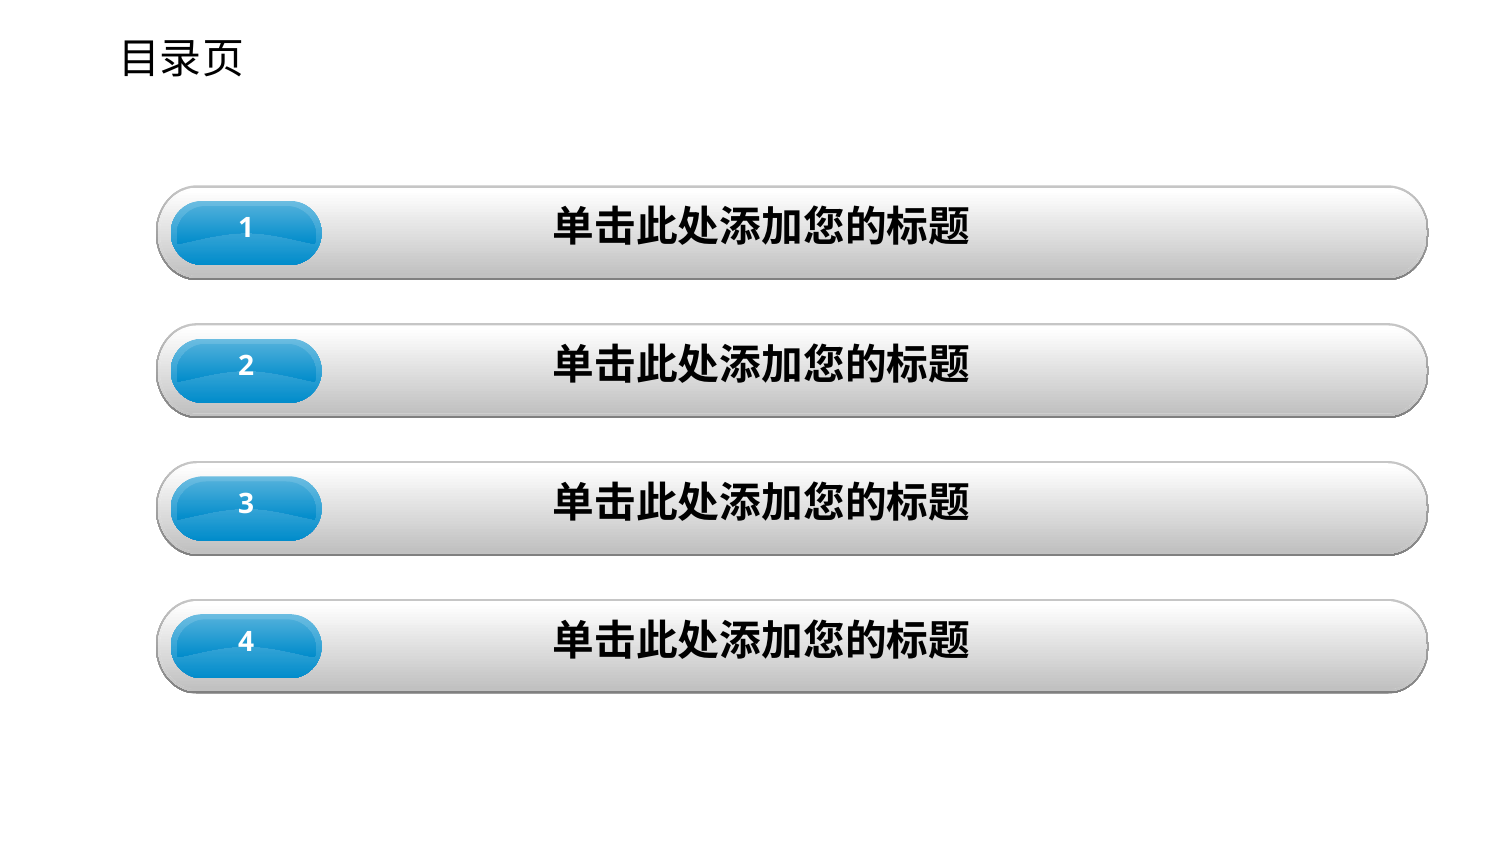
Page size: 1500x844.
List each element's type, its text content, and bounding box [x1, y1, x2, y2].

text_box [155, 460, 1429, 556]
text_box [155, 323, 1429, 418]
title 目录页 [103, 29, 1397, 91]
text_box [155, 185, 1429, 281]
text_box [155, 598, 1429, 694]
